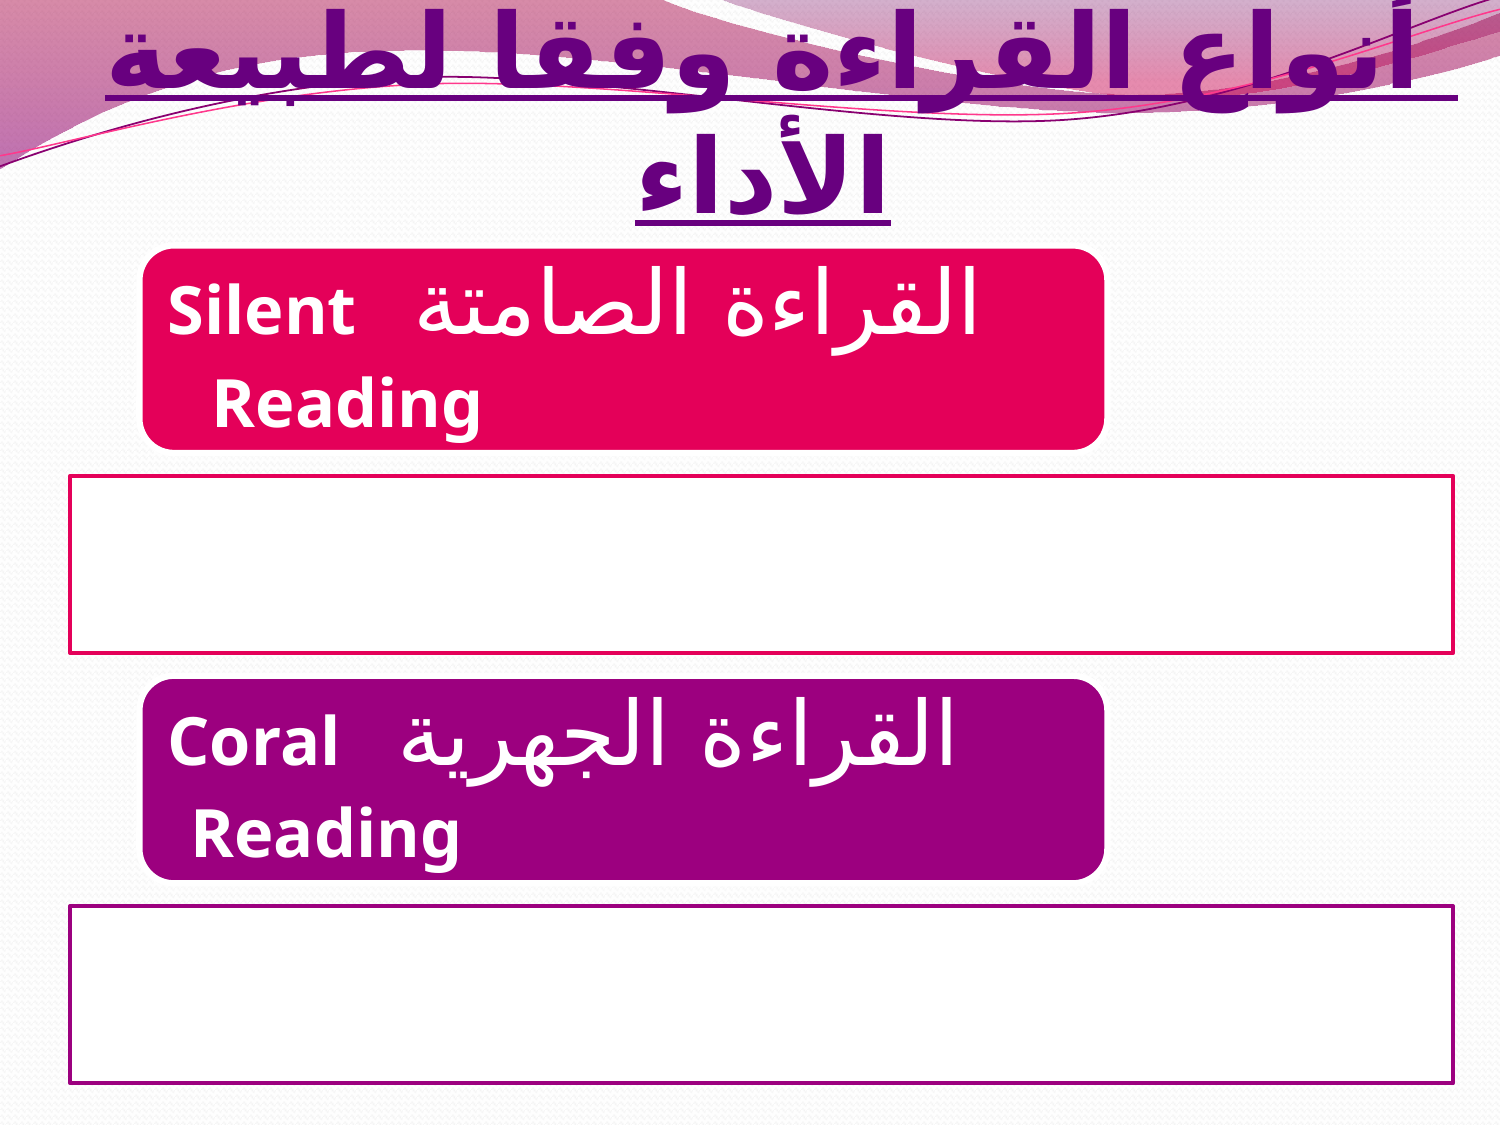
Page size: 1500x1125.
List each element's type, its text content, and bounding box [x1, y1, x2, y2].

title أنواع القراءة وفقا لطبيعة الأداء [82, 46, 1445, 222]
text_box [70, 222, 1454, 1084]
